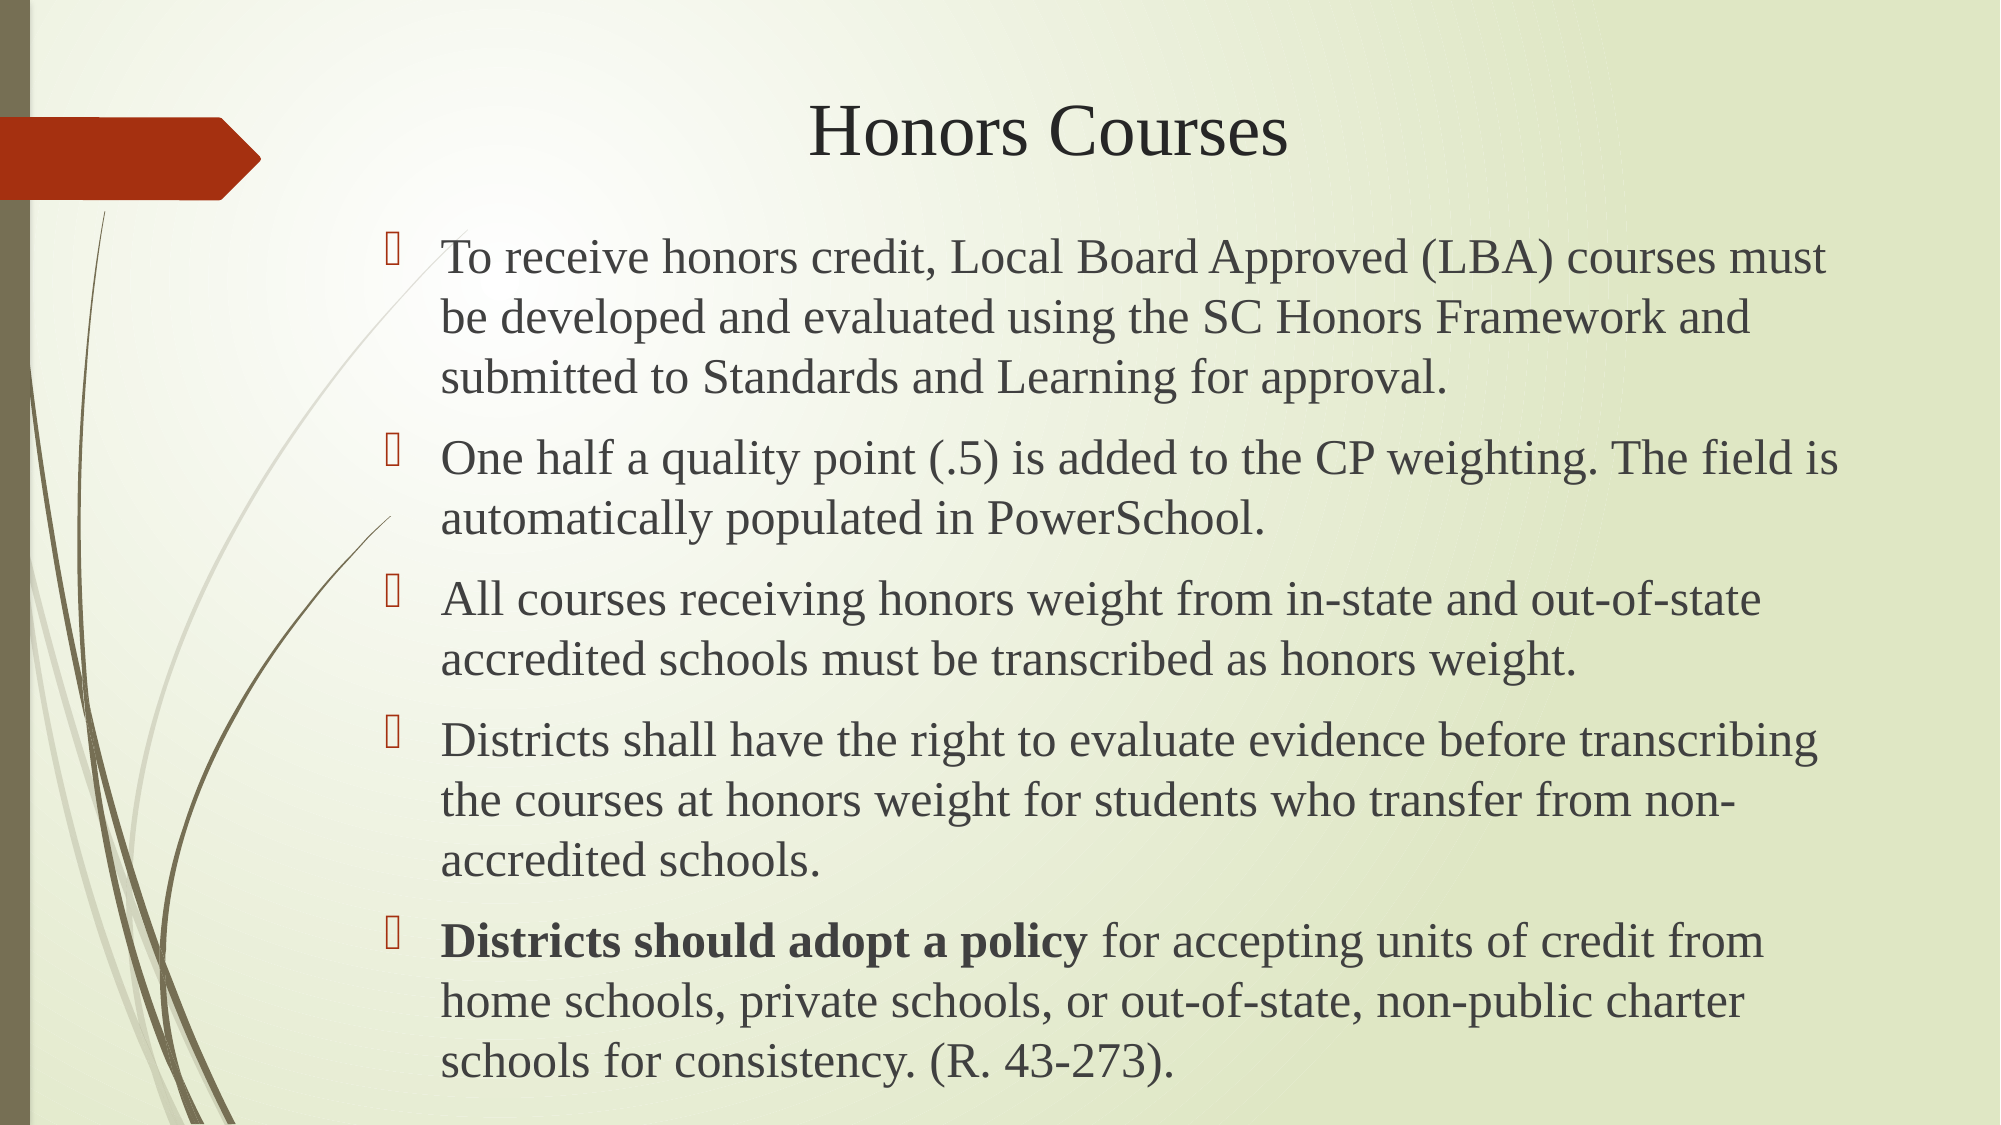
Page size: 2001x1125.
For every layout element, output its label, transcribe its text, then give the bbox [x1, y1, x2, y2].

title Honors Courses [318, 73, 1781, 188]
list To receive honors credit, Local Board Approved (LBA) courses must be developed and evaluated using the SC Honors Framework and submitted to Standards and Learning for approval. One half a quality point (.5) is added to the CP weighting. The field is automatically populated in PowerSchool. All courses receiving honors weight from in-state and out-of-state accredited schools must be transcribed as honors weight. Districts shall have the right to evaluate evidence before transcribing the courses at honors weight for students who transfer from non-accredited schools. Districts should adopt a policy for accepting units of credit from home schools, private schools, or out-of-state, non-public charter schools for consistency. (R. 43-273). [369, 216, 1888, 1094]
